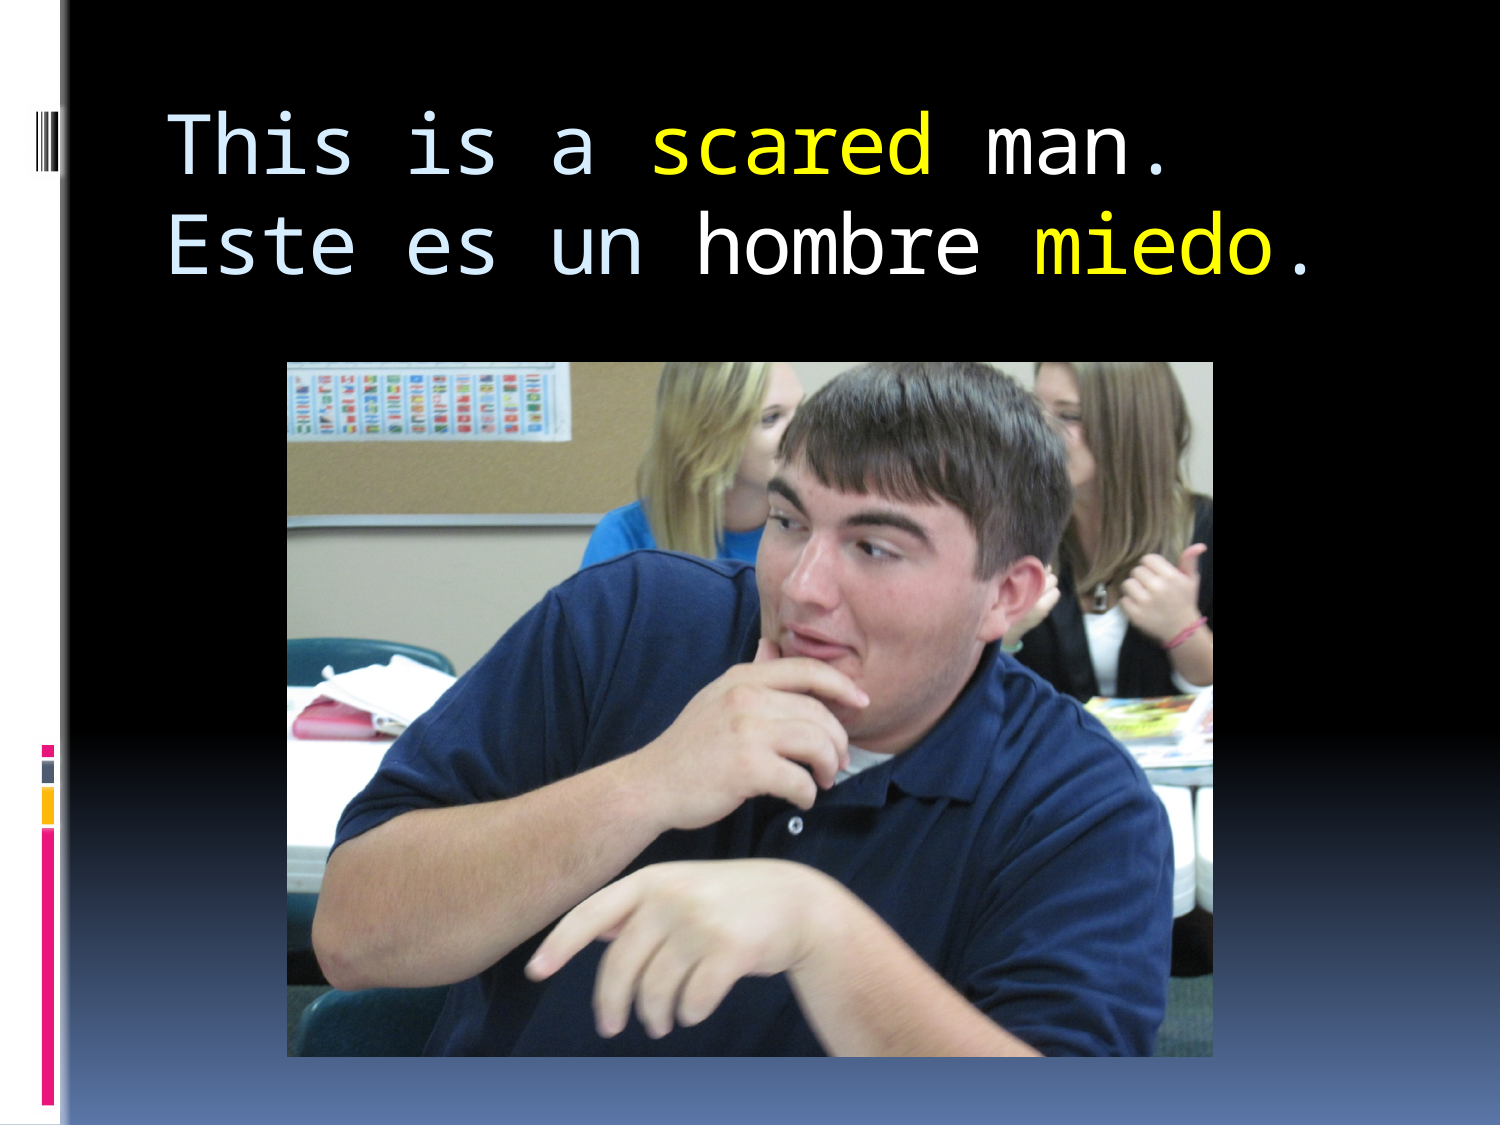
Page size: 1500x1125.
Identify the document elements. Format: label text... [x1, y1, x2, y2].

title This is a scared man. Este es un hombre miedo. [150, 83, 1425, 234]
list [287, 361, 1213, 1057]
